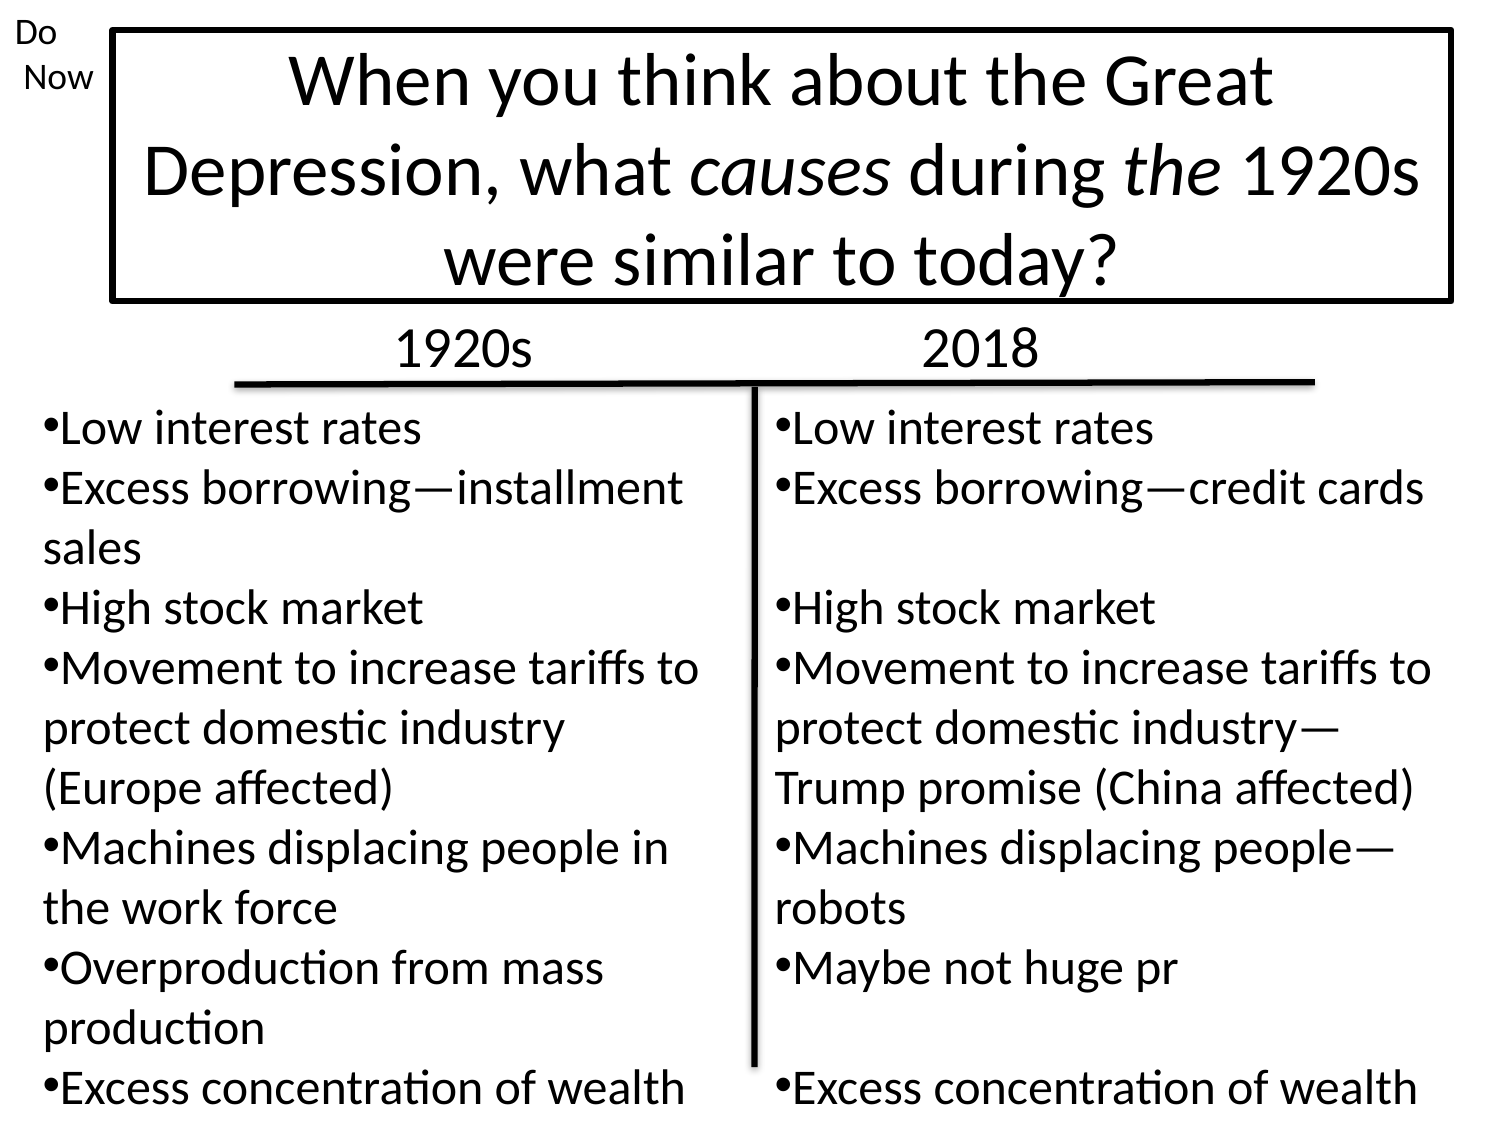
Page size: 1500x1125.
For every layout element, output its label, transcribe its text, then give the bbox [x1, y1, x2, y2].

text_box Low interest rates Excess borrowing—credit cards High stock market Movement to increase tariffs to protect domestic industry—Trump promise (China affected) Machines displacing people—robots Maybe not huge pr Excess concentration of wealth [759, 387, 1452, 1122]
title When you think about the Great Depression, what causes during the 1920s were similar to today? [112, 30, 1452, 302]
text_box Do Now [0, 0, 113, 105]
text_box Low interest rates Excess borrowing—installment sales High stock market Movement to increase tariffs to protect domestic industry (Europe affected) Machines displacing people in the work force Overproduction from mass production Excess concentration of wealth [27, 387, 727, 1122]
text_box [234, 381, 1315, 385]
text_box 2018 [906, 301, 1055, 380]
text_box 1920s [378, 301, 549, 380]
